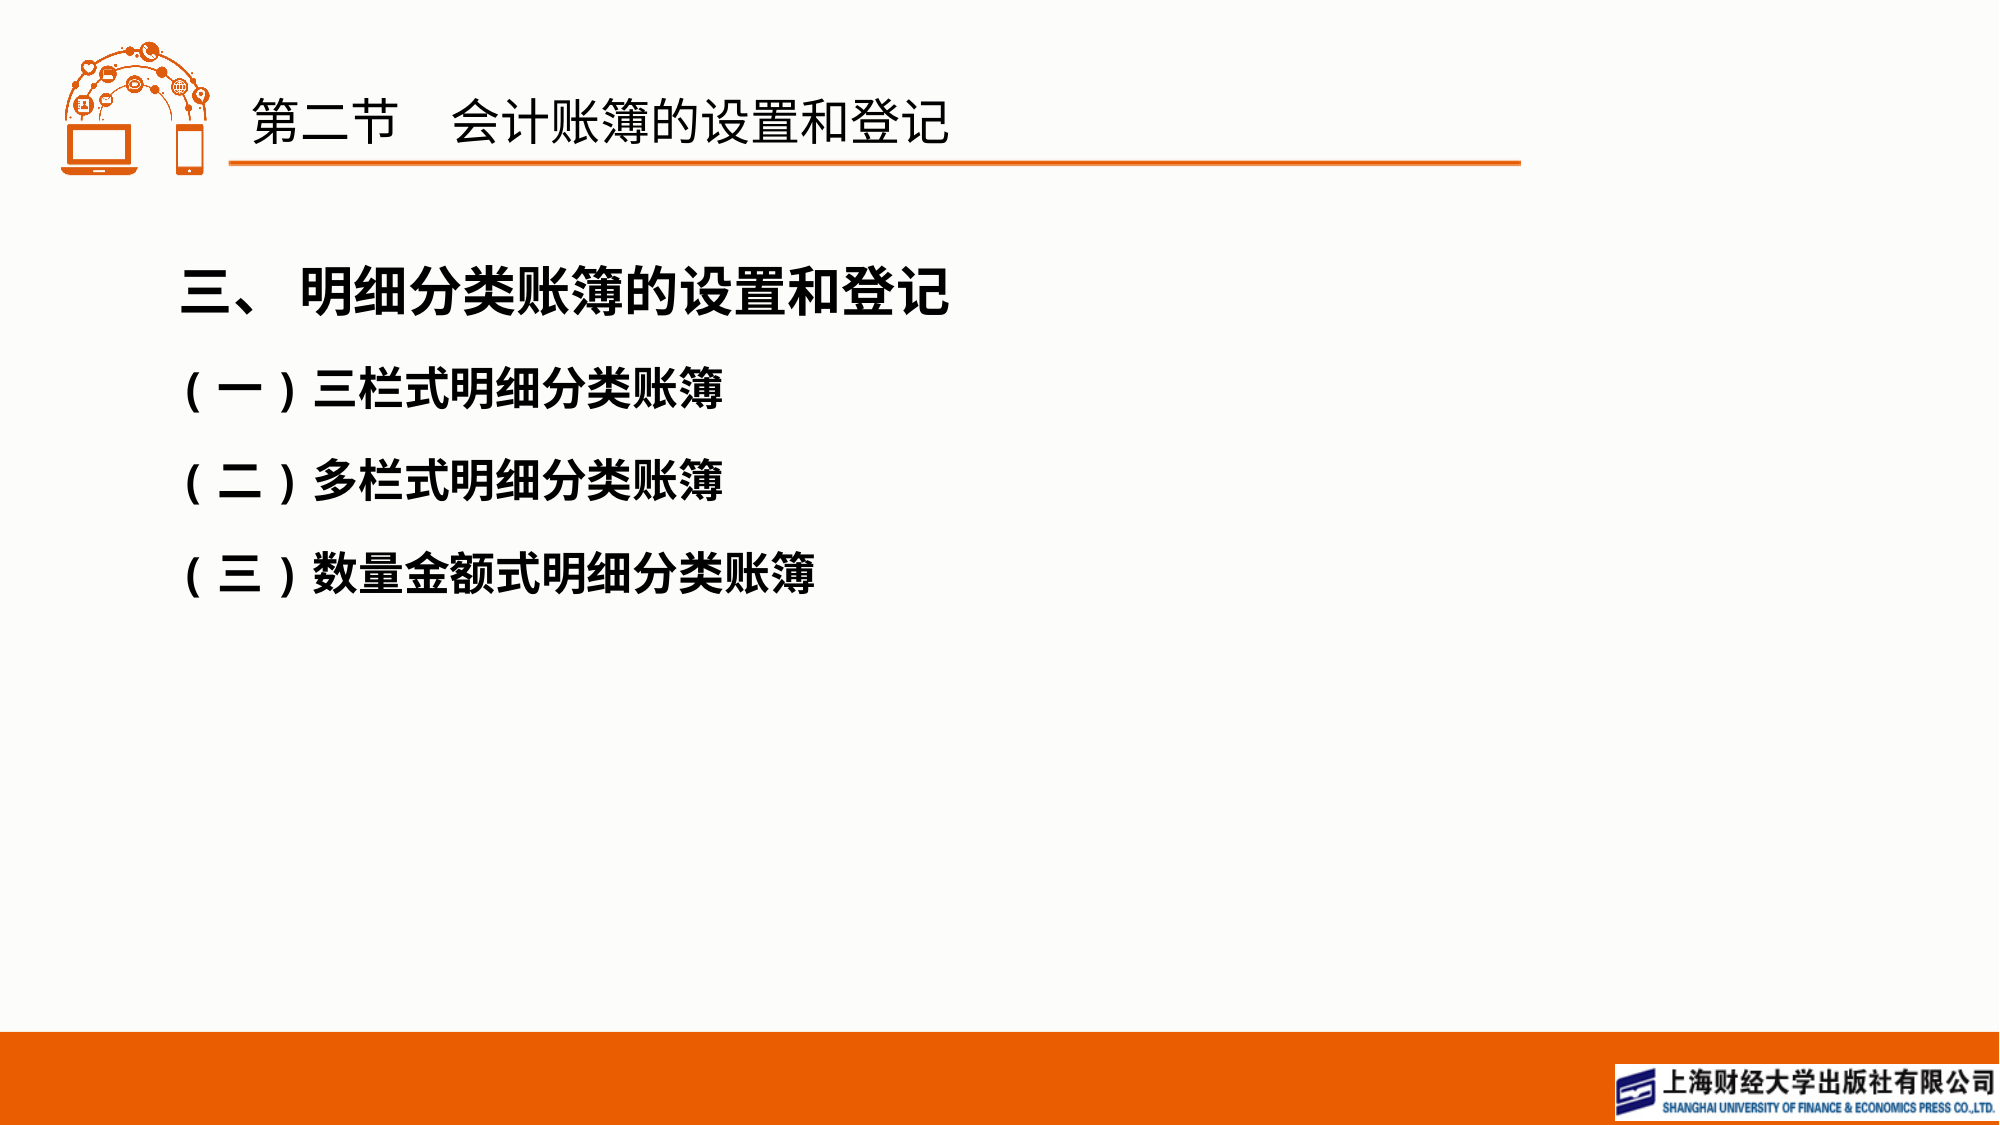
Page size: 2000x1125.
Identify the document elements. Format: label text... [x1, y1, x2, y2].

list 三、 明细分类账簿的设置和登记 (一)三栏式明细分类账簿 (二)多栏式明细分类账簿 (三)数量金额式明细分类账簿 [163, 227, 1826, 1049]
picture [0, 0, 2000, 1125]
title 第二节 会计账簿的设置和登记 [235, 82, 1605, 189]
